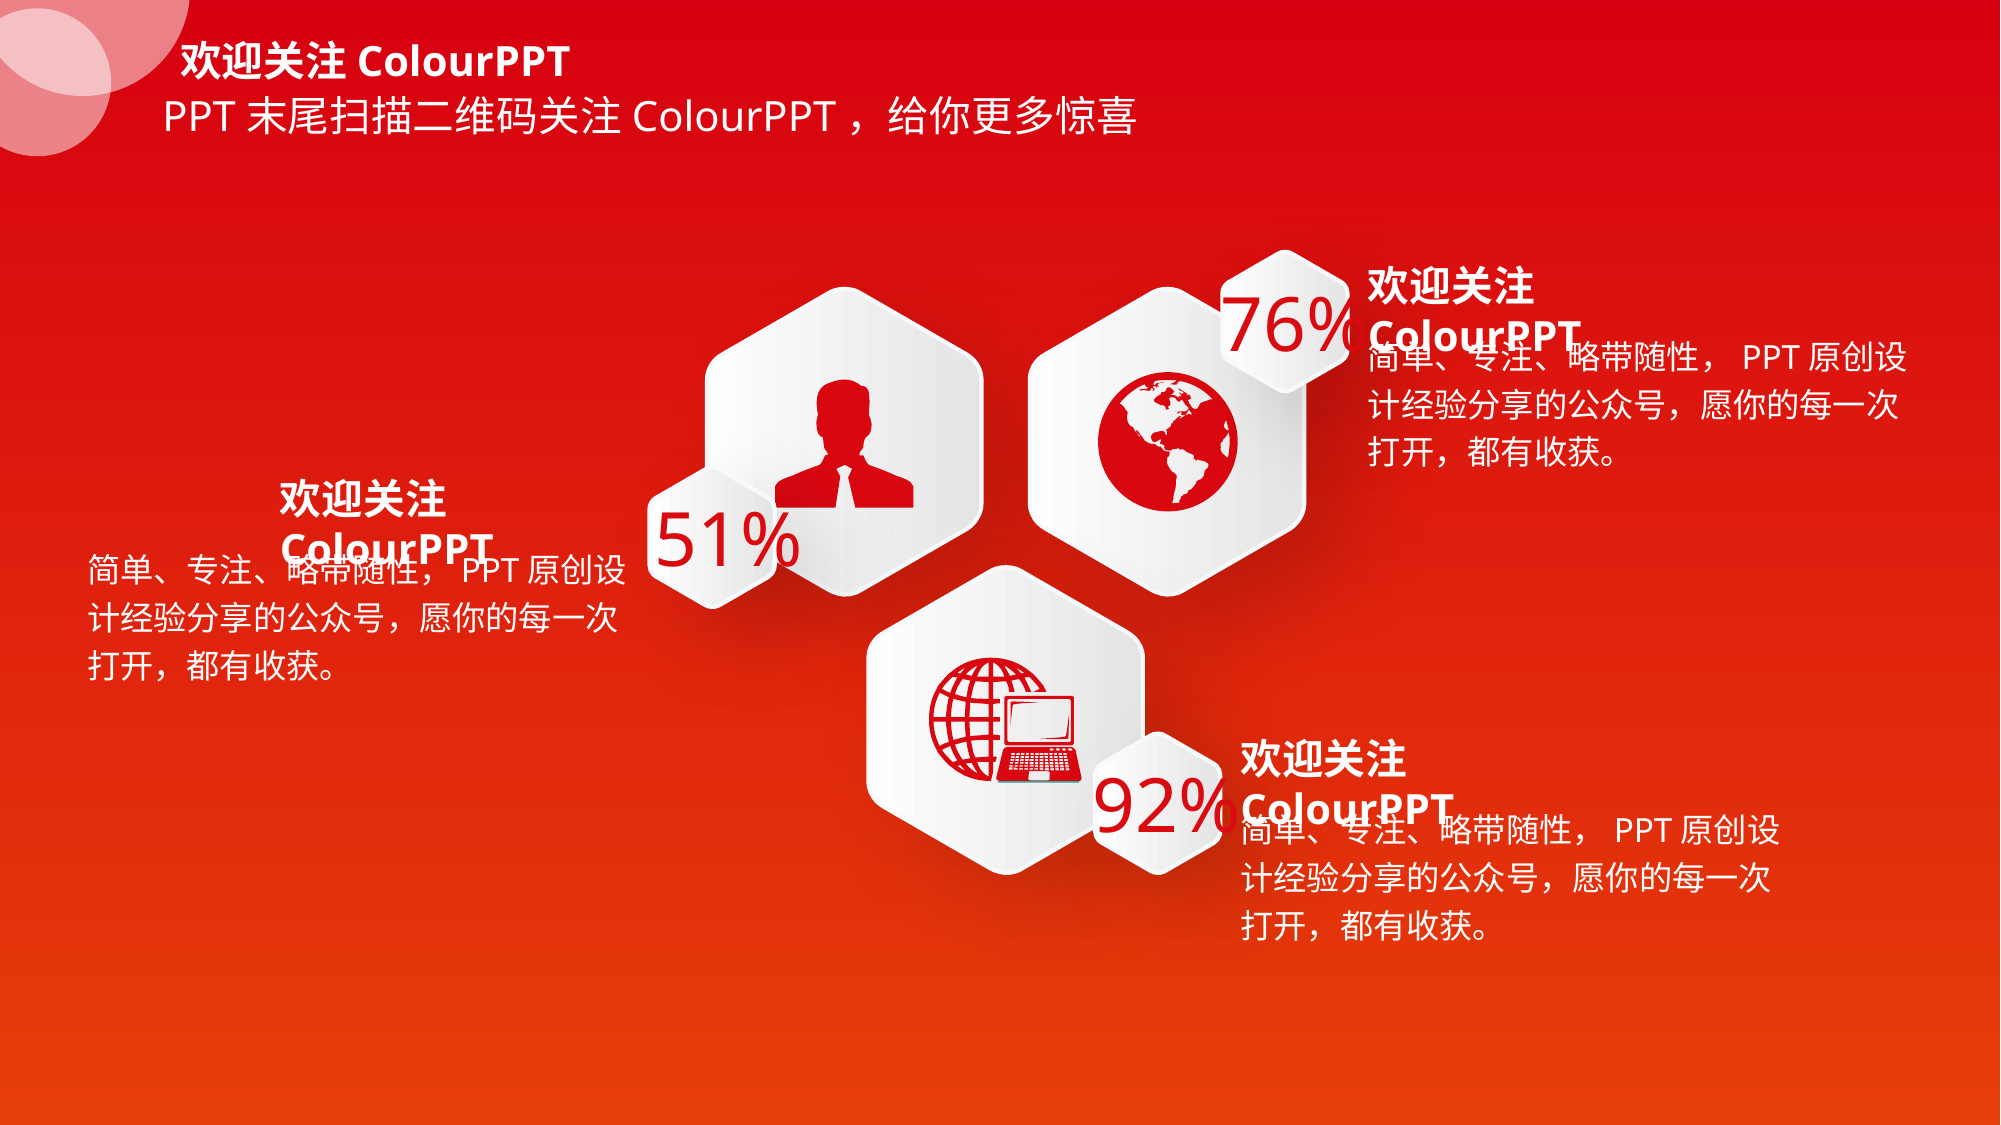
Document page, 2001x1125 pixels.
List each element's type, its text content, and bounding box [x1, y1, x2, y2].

text_box 简单、专注、略带随性，PPT原创设计经验分享的公众号，愿你的每一次打开，都有收获。 [1353, 320, 1930, 479]
text_box 欢迎关注ColourPPT [1376, 251, 1737, 320]
text_box 简单、专注、略带随性，PPT原创设计经验分享的公众号，愿你的每一次打开，都有收获。 [72, 534, 649, 693]
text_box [707, 288, 982, 595]
text_box 欢迎关注ColourPPT [1225, 725, 1609, 794]
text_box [648, 467, 809, 608]
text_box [868, 567, 1143, 873]
text_box PPT末尾扫描二维码关注ColourPPT，给你更多惊喜 [191, 82, 1154, 148]
text_box 欢迎关注ColourPPT [265, 465, 649, 534]
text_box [1029, 288, 1305, 595]
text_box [1214, 251, 1376, 392]
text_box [1086, 733, 1247, 873]
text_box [0, 0, 191, 157]
text_box 简单、专注、略带随性，PPT原创设计经验分享的公众号，愿你的每一次打开，都有收获。 [1225, 794, 1802, 953]
text_box 欢迎关注ColourPPT [191, 27, 586, 82]
